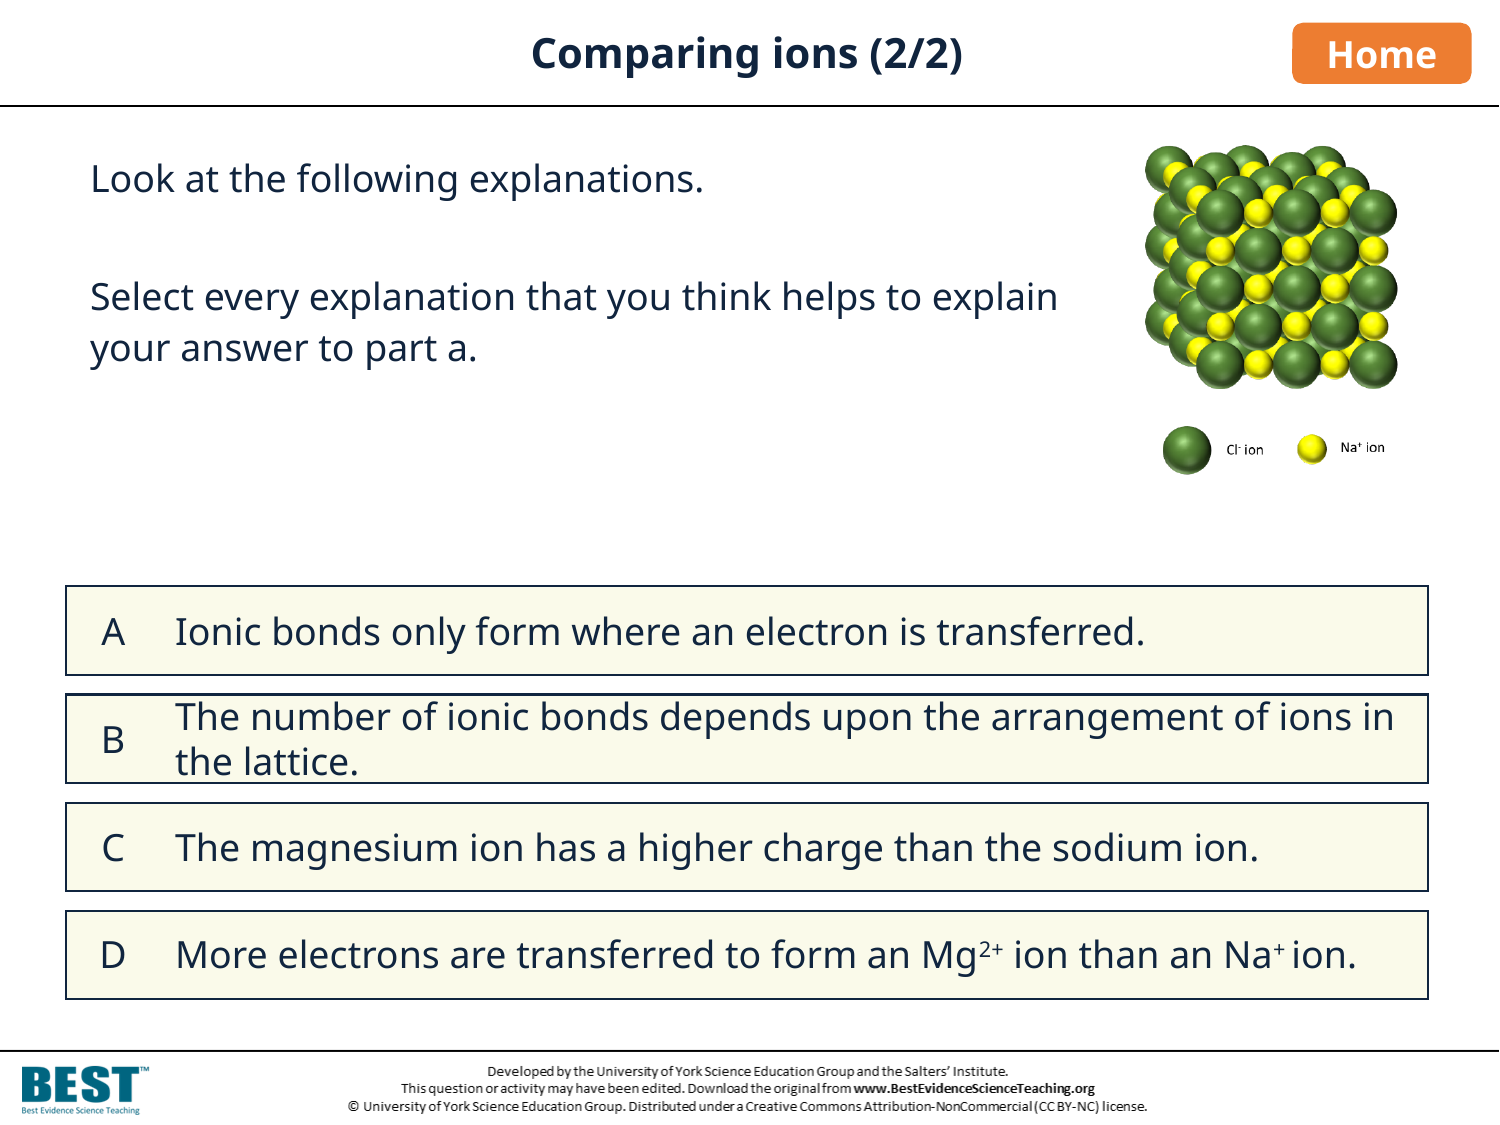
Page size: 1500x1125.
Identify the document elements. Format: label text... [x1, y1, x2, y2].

text_box Comparing ions (2/2) [23, 4, 1471, 99]
text_box Home [1292, 22, 1472, 84]
picture [0, 105, 1500, 1125]
